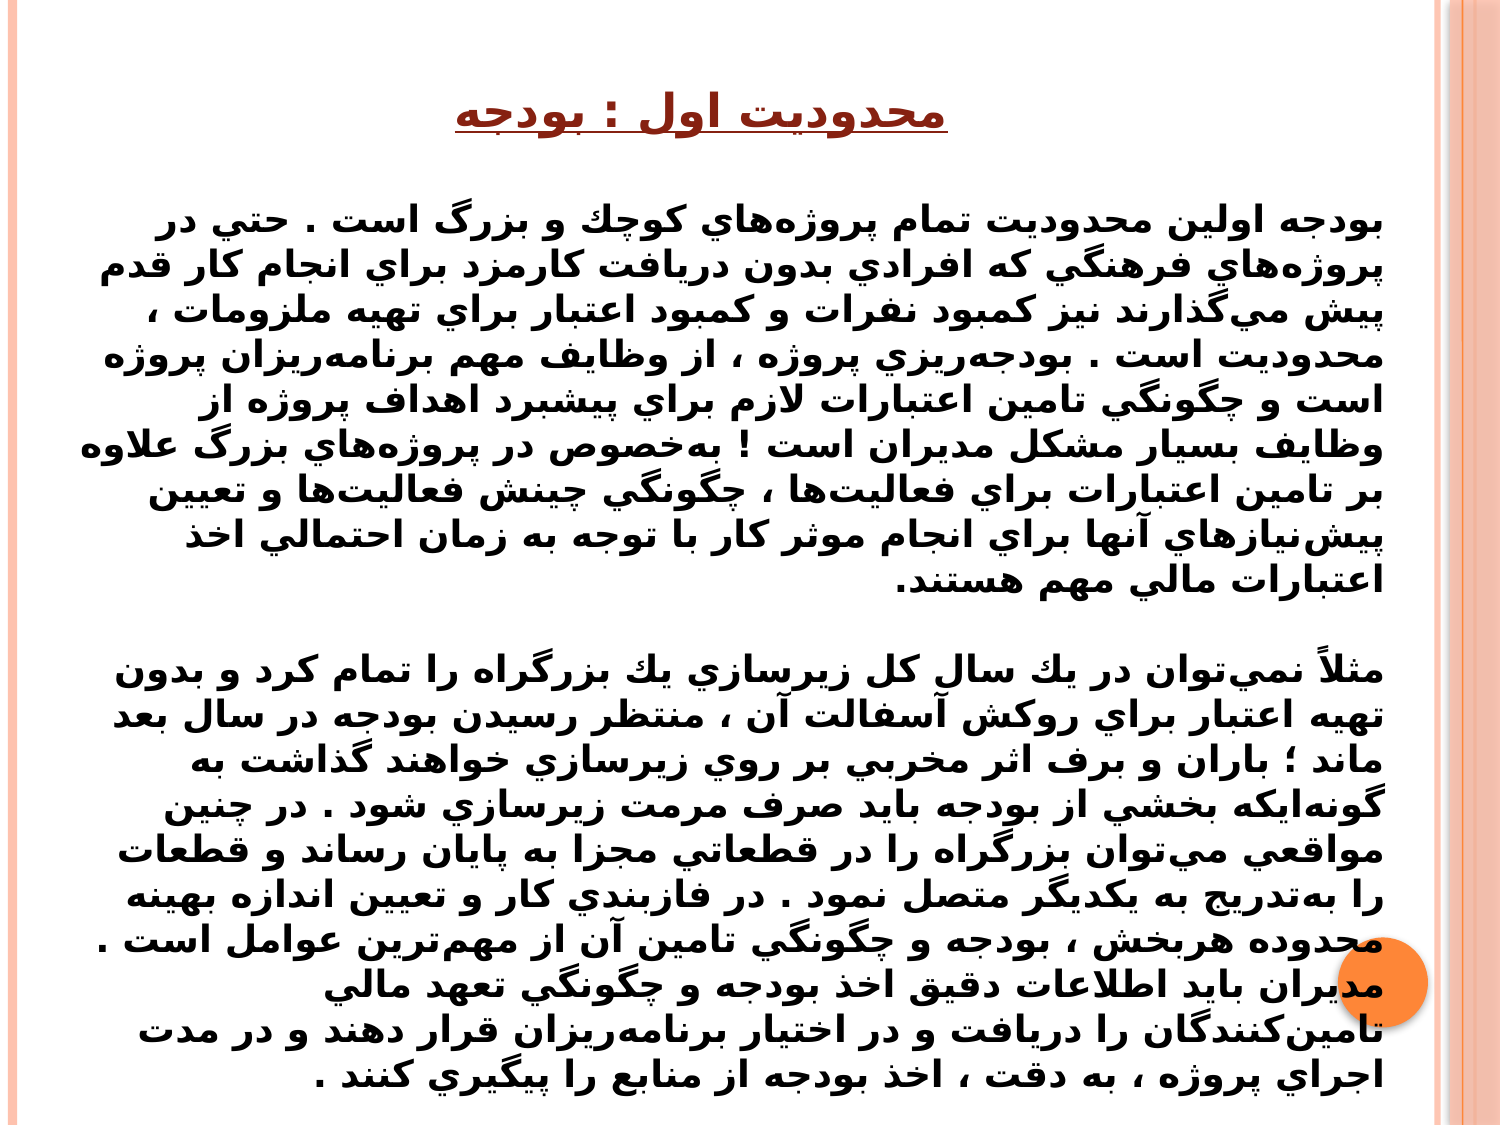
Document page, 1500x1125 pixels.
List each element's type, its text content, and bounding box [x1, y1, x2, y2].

title محدوديت اول : بودجه [425, 37, 963, 187]
text_box بودجه اولين محدوديت تمام پروژه‌هاي كوچك و بزرگ است . حتي در پروژه‌هاي فرهنگي كه افرادي بدون دريافت كارمزد براي انجام ‌كار قدم پيش‌ مي‌گذارند نيز كمبود نفرات و کمبود اعتبار براي تهيه‌ ملزومات ، محدوديت است . بودجه‌ريزي پروژه ، از وظايف مهم برنامه‌ريزان پروژه است و چگونگي تامين اعتبارات لازم براي پيشبرد اهداف ‌پروژه از وظايف بسيار مشكل مديران است ! به‌خصوص در پروژه‌هاي بزرگ علاوه بر تامين اعتبارات براي فعاليت‌ها ، چگونگي چينش فعاليت‌ها و تعيين پيش‌نيازهاي آنها براي انجام موثر كار با توجه به زمان احتمالي اخذ اعتبارات مالي مهم هستند. مثلاً نمي‌توان در يك سال كل زيرسازي يك بزرگراه را تمام‌ كرد و بدون تهيه‌ اعتبار براي روكش آسفالت آن ، منتظر رسيدن بودجه در سال بعد ماند ؛ باران و برف اثر مخربي بر روي زيرسازي خواهند گذاشت به‌ گونه‌ايكه بخشي از بودجه‌ بايد صرف مرمت زيرسازي شود . در چنين مواقعي مي‌توان بزرگراه را در قطعاتي مجزا به‌ پايان رساند و قطعات را به‌تدريج به يكديگر متصل ‌نمود . در فازبندي كار و تعيين اندازه بهينه محدوده هربخش ، بودجه و چگونگي تامين آن از مهم‌ترين عوامل است . مديران بايد اطلاعات ‌دقيق اخذ بودجه و چگونگي تعهد مالي تامين‌كنندگان را دريافت و در اختيار برنامه‌ريزان قرار دهند و در مدت اجراي پروژه ، به‌ دقت ، اخذ بودجه از منابع را پيگيري ‌كنند . [62, 187, 1400, 1125]
